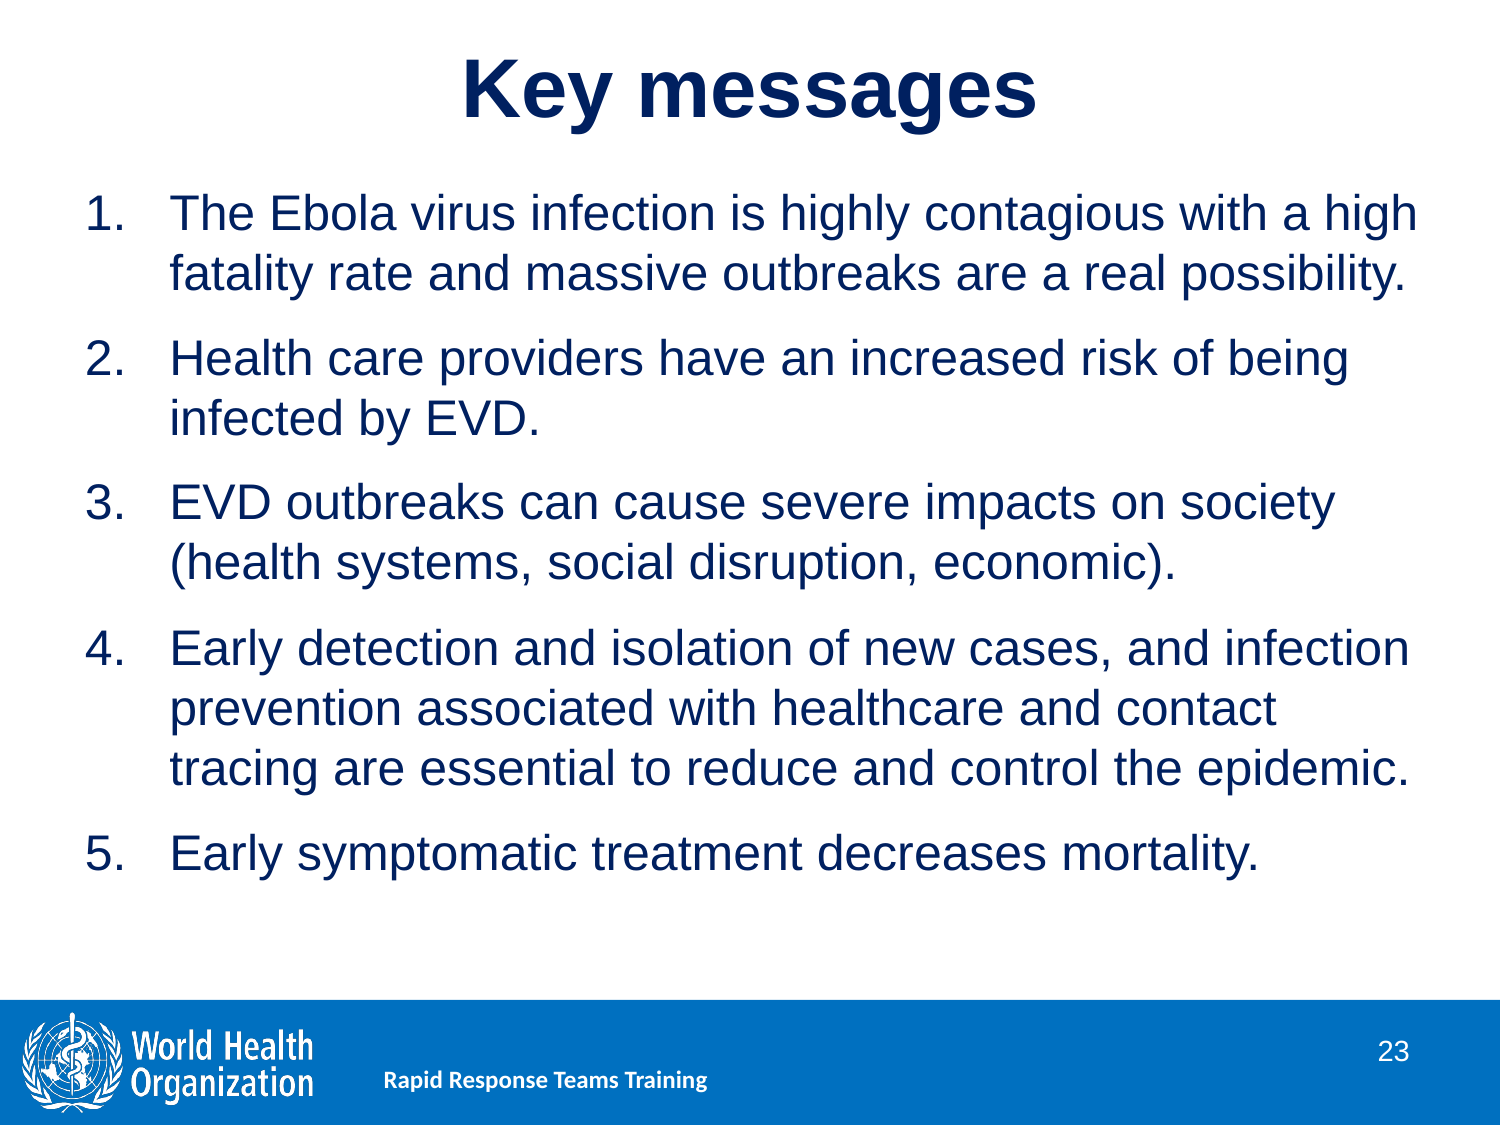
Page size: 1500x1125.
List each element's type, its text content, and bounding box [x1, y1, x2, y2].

title Key messages [0, 25, 1500, 143]
picture [21, 1012, 313, 1113]
text_box The Ebola virus infection is highly contagious with a high fatality rate and massive outbreaks are a real possibility. Health care providers have an increased risk of being infected by EVD. EVD outbreaks can cause severe impacts on society (health systems, social disruption, economic). Early detection and isolation of new cases, and infection prevention associated with healthcare and contact tracing are essential to reduce and control the epidemic. Early symptomatic treatment decreases mortality. [70, 172, 1454, 1088]
slide_number 23 [1074, 1024, 1425, 1103]
